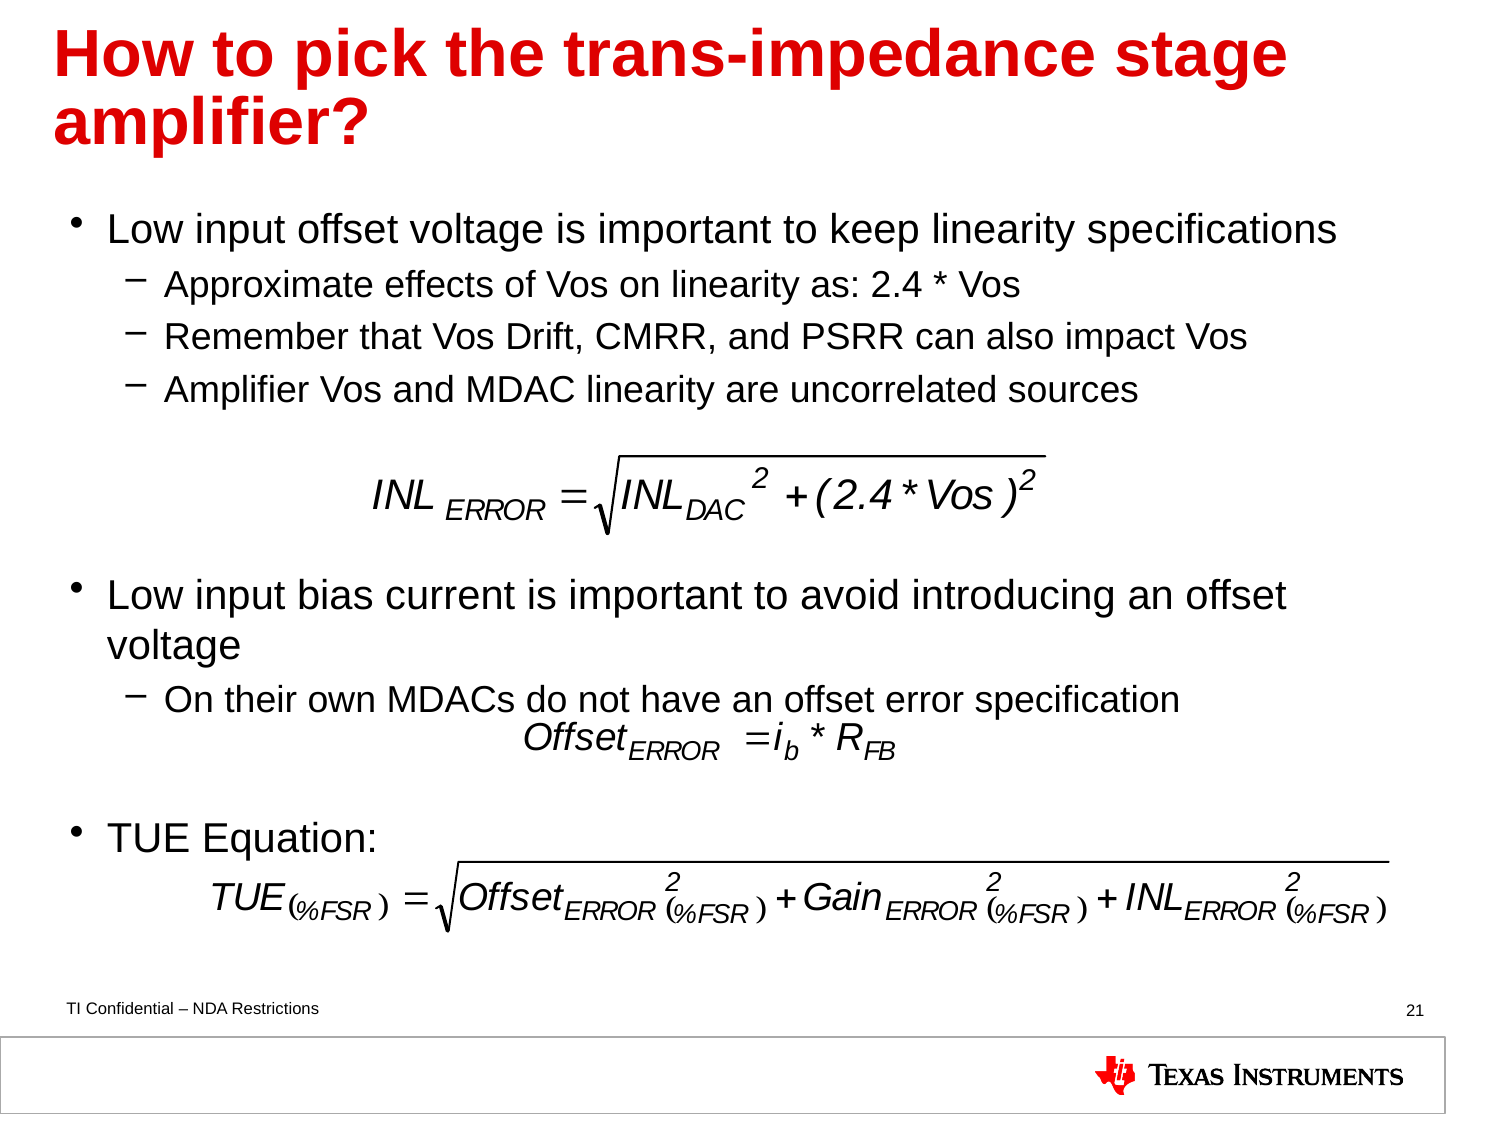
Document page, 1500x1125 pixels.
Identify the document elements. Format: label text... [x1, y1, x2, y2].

slide_number 21 [1089, 992, 1440, 1027]
picture [1095, 1056, 1403, 1095]
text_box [205, 851, 1400, 942]
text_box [518, 711, 907, 771]
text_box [365, 445, 1057, 544]
title How to pick the trans-impedance stage amplifier? [37, 23, 1426, 158]
list Low input offset voltage is important to keep linearity specifications Approximate effects of Vos on linearity as: 2.4 * Vos Remember that Vos Drift, CMRR, and PSRR can also impact Vos Amplifier Vos and MDAC linearity are uncorrelated sources Low input bias current is important to avoid introducing an offset voltage On their own MDACs do not have an offset error specification TUE Equation: [54, 194, 1438, 574]
